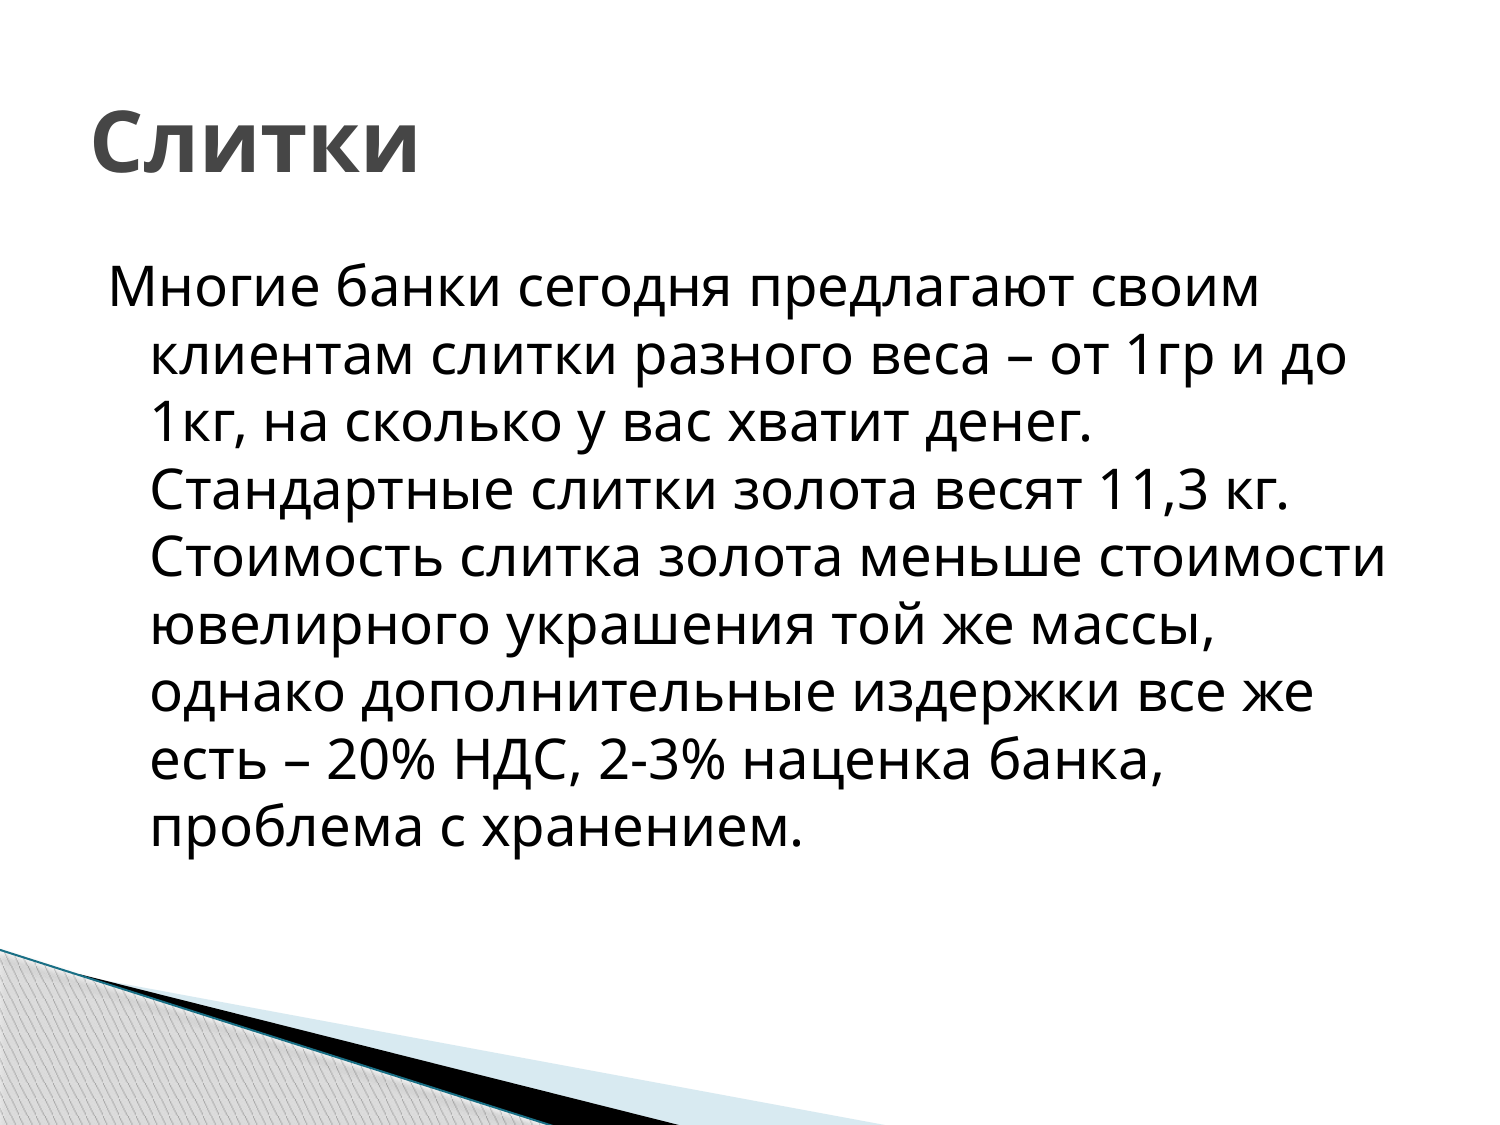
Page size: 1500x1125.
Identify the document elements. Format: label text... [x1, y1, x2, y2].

title Слитки [75, 45, 1425, 233]
list Многие банки сегодня предлагают своим клиентам слитки разного веса – от 1гр и до 1кг, на сколько у вас хватит денег. Стандартные слитки золота весят 11,3 кг. Стоимость слитка золота меньше стоимости ювелирного украшения той же массы, однако дополнительные издержки все же есть – 20% НДС, 2-3% наценка банка, проблема с хранением. [75, 243, 1425, 986]
